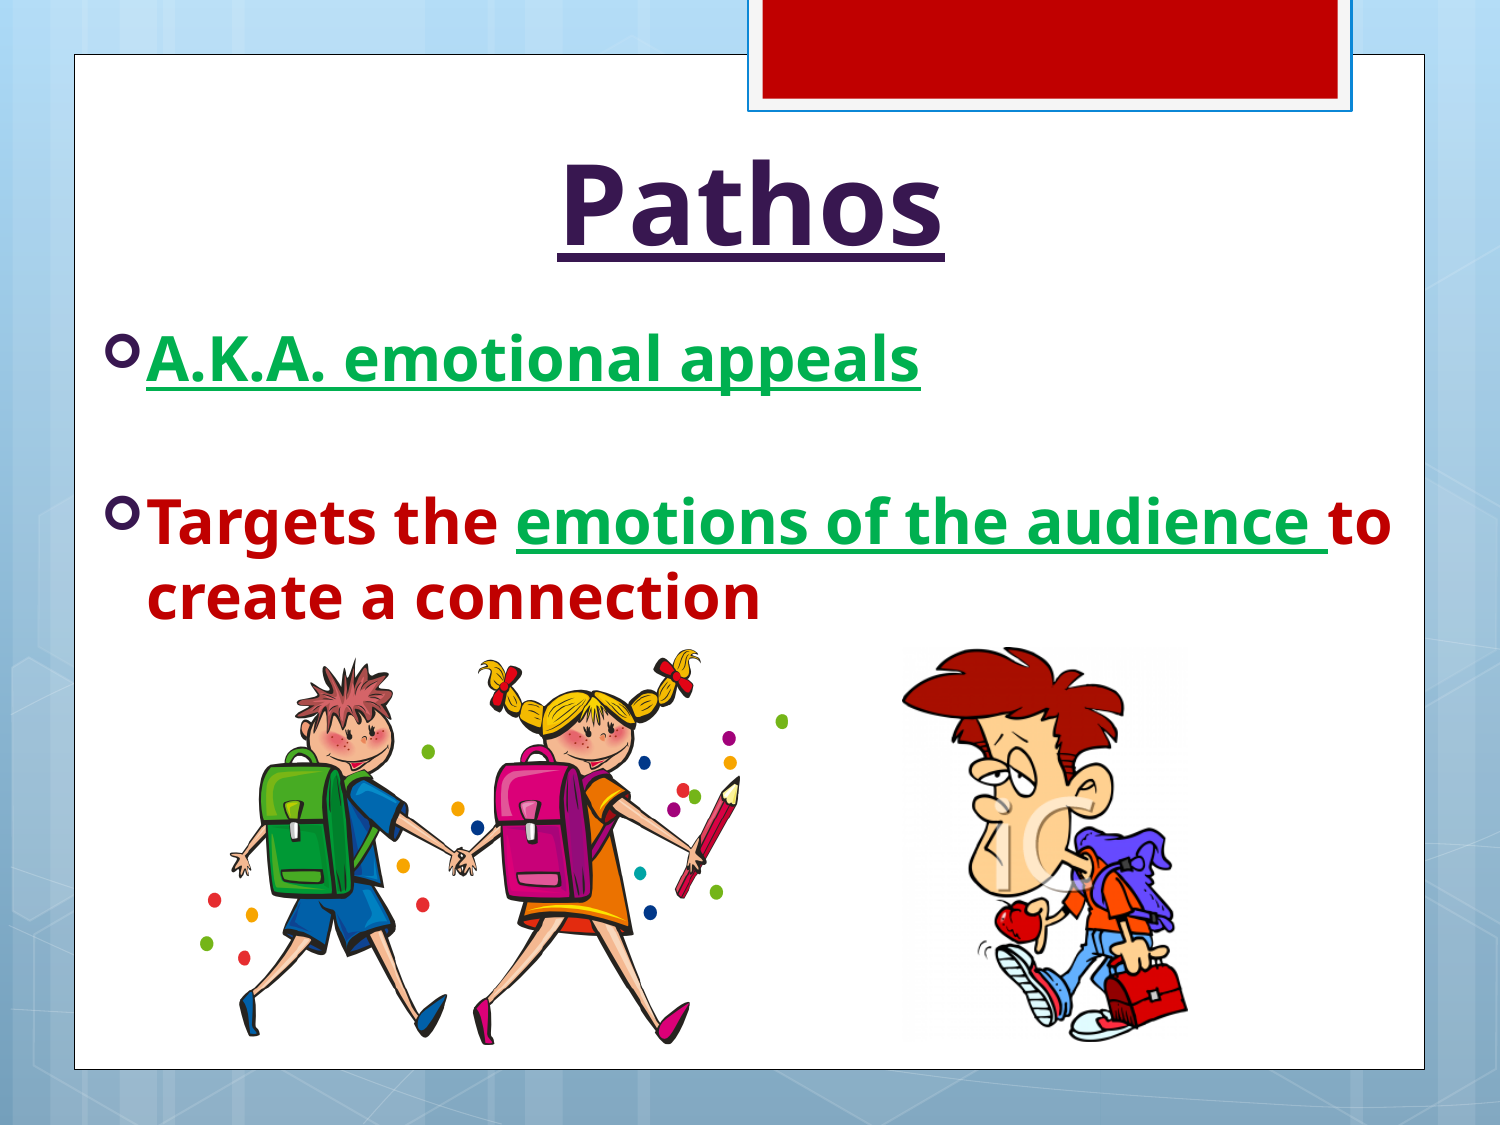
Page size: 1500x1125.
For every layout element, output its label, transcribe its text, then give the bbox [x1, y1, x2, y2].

picture [901, 647, 1188, 1043]
picture [199, 649, 788, 1045]
list A.K.A. emotional appeals Targets the emotions of the audience to create a connection [75, 311, 1425, 888]
title Pathos [174, 87, 1328, 275]
